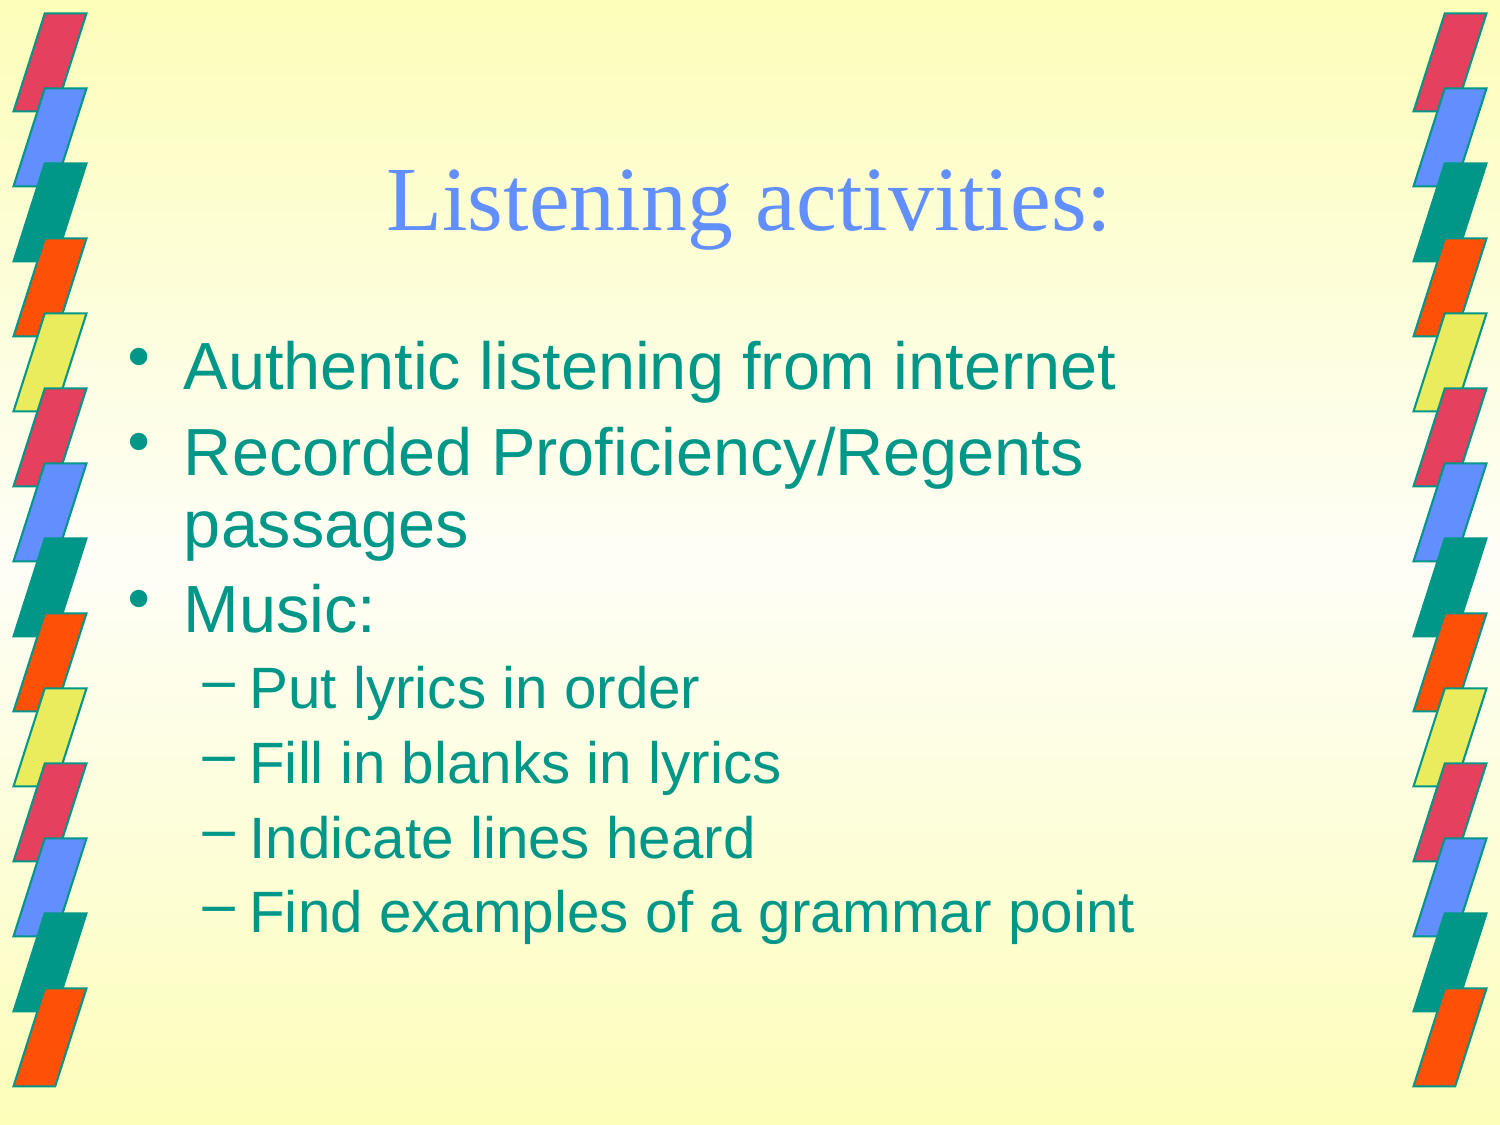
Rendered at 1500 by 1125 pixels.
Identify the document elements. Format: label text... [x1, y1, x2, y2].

list Authentic listening from internet Recorded Proficiency/Regents passages Music: Put lyrics in order Fill in blanks in lyrics Indicate lines heard Find examples of a grammar point [112, 324, 1388, 1000]
title Listening activities: [112, 99, 1388, 288]
